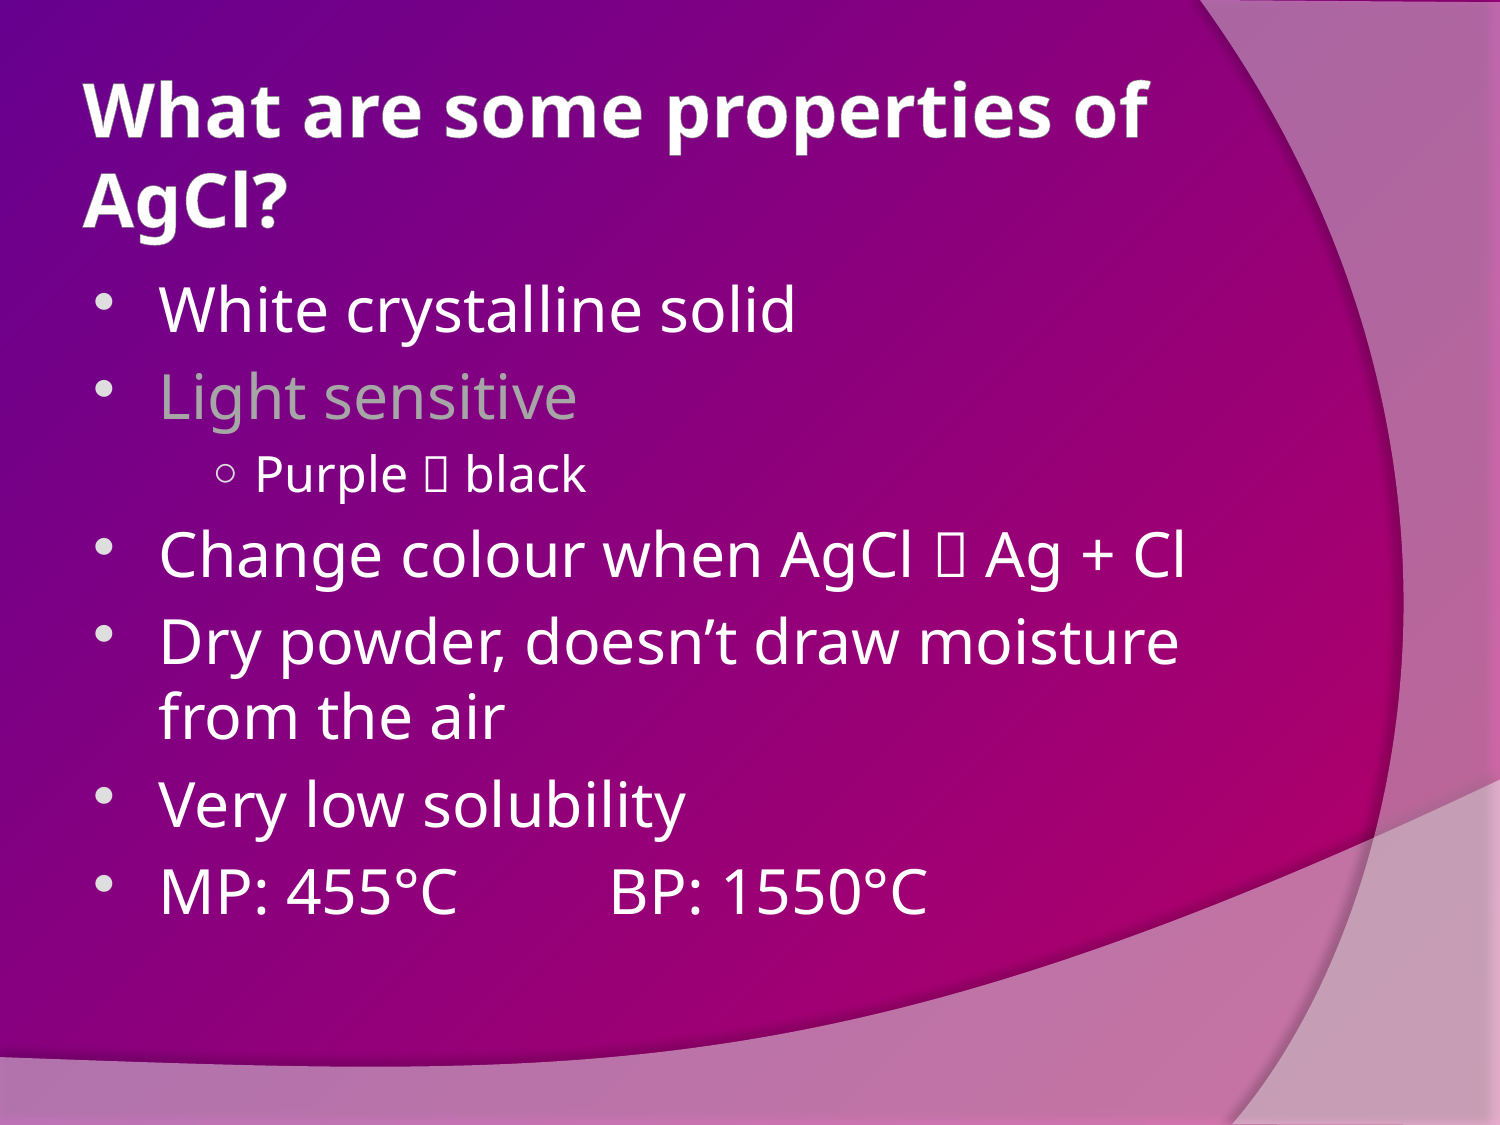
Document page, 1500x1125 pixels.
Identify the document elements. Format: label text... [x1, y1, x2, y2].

title What are some properties of AgCl? [75, 58, 1300, 247]
list White crystalline solid Light sensitive Purple  black Change colour when AgCl  Ag + Cl Dry powder, doesn’t draw moisture from the air Very low solubility MP: 455°C BP: 1550°C [75, 262, 1300, 1005]
